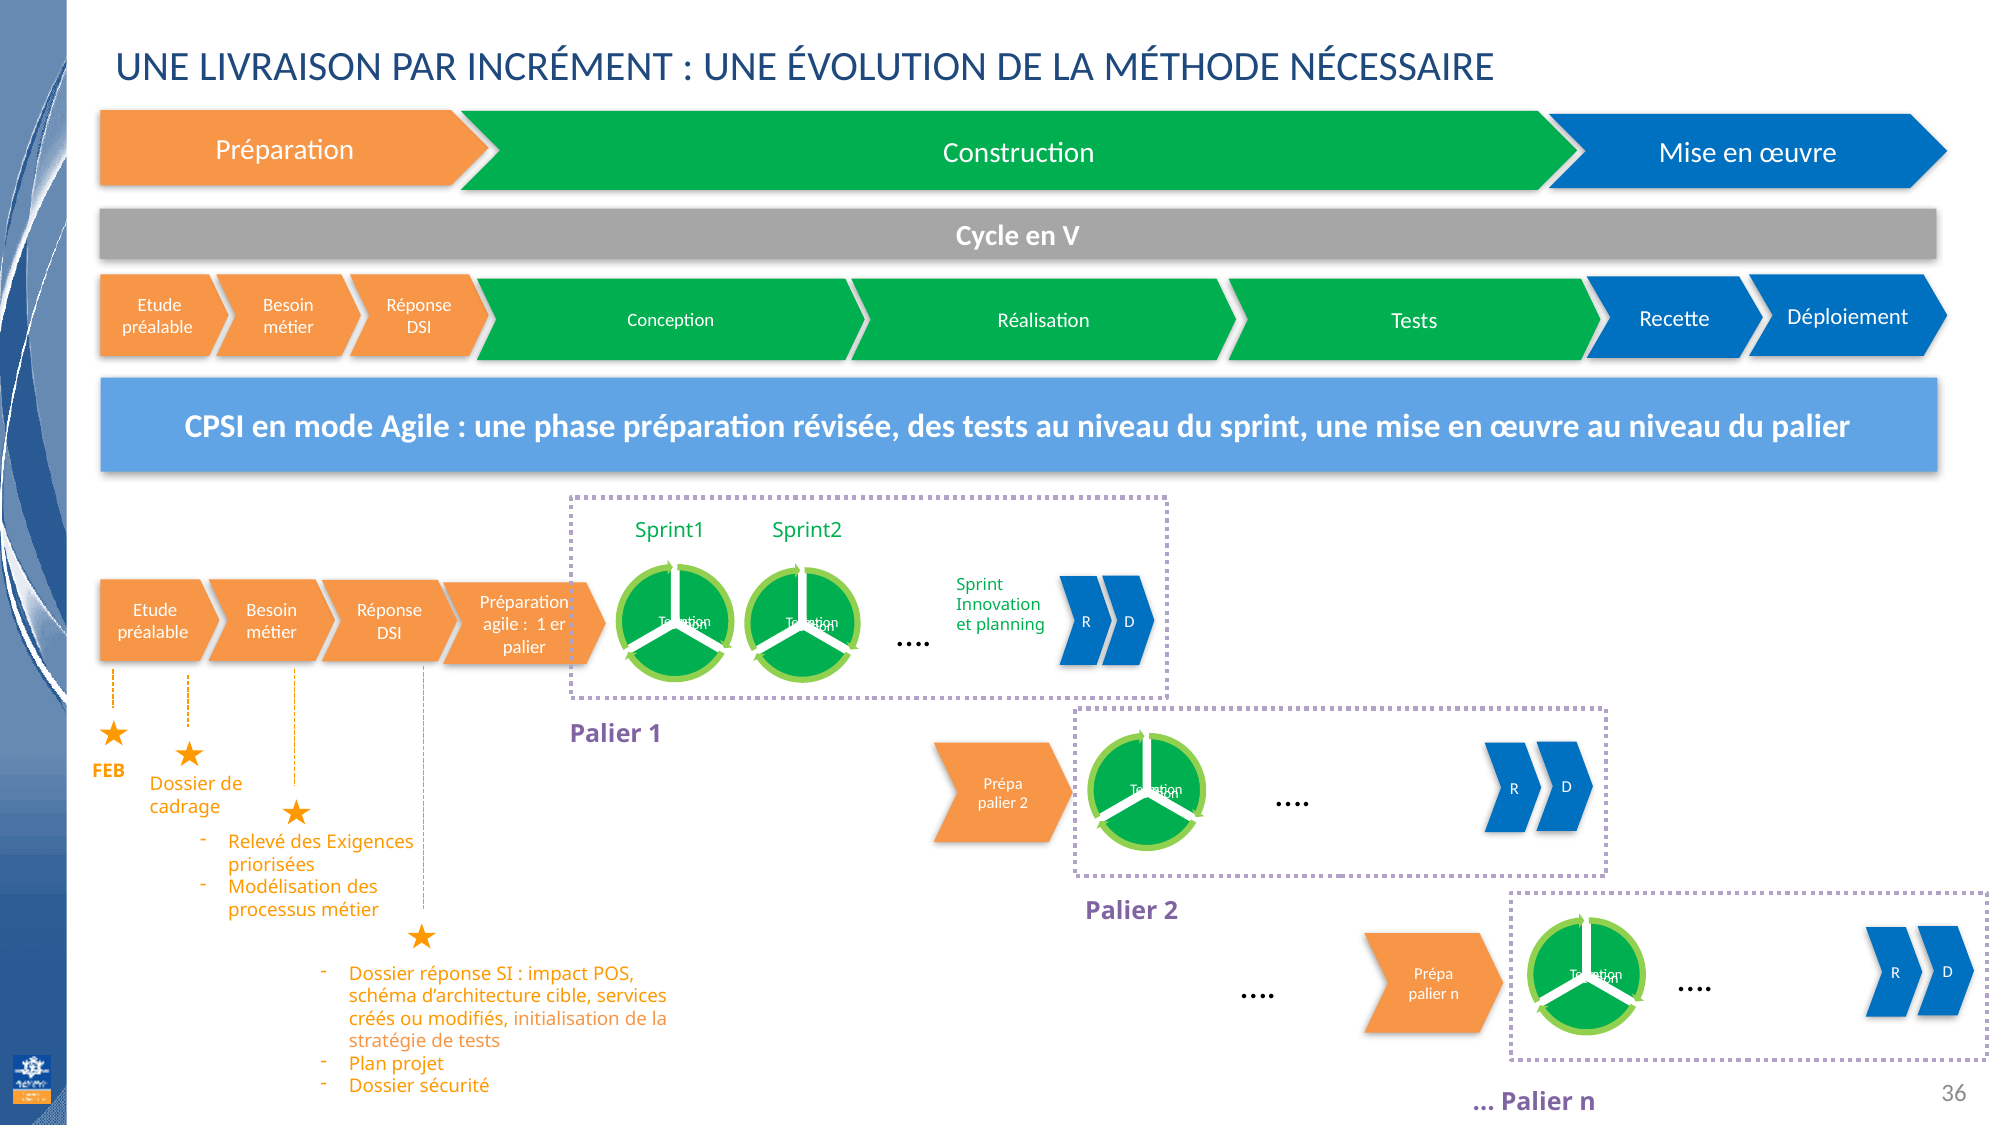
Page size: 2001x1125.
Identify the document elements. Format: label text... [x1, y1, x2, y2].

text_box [1512, 911, 1661, 1042]
slide_number 36 [1912, 1061, 1982, 1122]
text_box Préparation [97, 106, 488, 189]
text_box …. [1665, 946, 1733, 1006]
text_box CPSI en mode Agile : une phase préparation révisée, des tests au niveau du sprint, une mise en œuvre au niveau du palier [97, 375, 1941, 475]
text_box …. [885, 601, 951, 661]
text_box Réponse DSI [318, 576, 461, 665]
text_box Sprint1 [620, 509, 721, 549]
text_box [407, 926, 437, 949]
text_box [723, 561, 882, 689]
text_box Etude préalable [97, 271, 226, 360]
text_box [99, 720, 129, 746]
text_box …. [1260, 761, 1331, 822]
text_box Palier 1 [554, 710, 678, 755]
text_box …. [1225, 953, 1296, 1014]
text_box Sprint Innovation et planning [941, 566, 1066, 642]
text_box Préparation agile : 1 er palier [444, 579, 570, 668]
text_box Relevé des Exigences priorisées Modélisation des processus métier [194, 824, 430, 926]
text_box R [1481, 739, 1543, 836]
text_box D [1914, 922, 1977, 1019]
text_box Construction [457, 107, 1574, 193]
text_box Mise en œuvre [1545, 110, 1951, 192]
text_box [569, 495, 1169, 700]
text_box R [1862, 924, 1924, 1020]
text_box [600, 558, 750, 689]
text_box Prépa palier n [1361, 930, 1507, 1036]
text_box Prépa palier 2 [930, 739, 1067, 846]
text_box … Palier n [1458, 1073, 1727, 1124]
text_box Besoin métier [205, 576, 332, 664]
text_box Réponse DSI [347, 272, 487, 360]
text_box Recette [1583, 273, 1763, 362]
text_box [1509, 891, 1989, 1062]
text_box Déploiement [1746, 272, 1950, 360]
text_box FEB [86, 742, 142, 797]
text_box Cycle en V [96, 205, 1939, 262]
text_box Sprint2 [757, 509, 858, 549]
text_box Conception [474, 275, 868, 364]
text_box [175, 740, 204, 767]
text_box Etude préalable [97, 576, 217, 664]
text_box D [1099, 572, 1158, 669]
text_box R [1056, 572, 1108, 669]
title une livraison par incrément : Une évolution de la méthode nécessaire [100, 10, 1863, 110]
text_box [282, 799, 311, 824]
text_box Tests [1225, 275, 1604, 364]
text_box Palier 2 [1070, 886, 1194, 932]
text_box Dossier de cadrage [143, 768, 281, 821]
picture [13, 1055, 51, 1104]
text_box Dossier réponse SI : impact POS, schéma d’architecture cible, services créés ou modifiés, initialisation de la stratégie de tests Plan projet Dossier sécurité [314, 954, 711, 1104]
text_box Réalisation [849, 275, 1238, 364]
text_box D [1533, 738, 1596, 835]
text_box Besoin métier [213, 272, 360, 360]
text_box Le Scrum Master obtient, avec le PO, l’engagement de l’équipe sur les éléments du backlog qu’elle estime pouvoir réaliser dans le sprint et sur le plan contenant la liste des tâches. Il est par ailleurs garant de la bonne application de la méthode agile. [1480, 744, 1597, 841]
text_box [1073, 706, 1608, 878]
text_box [1072, 726, 1222, 858]
